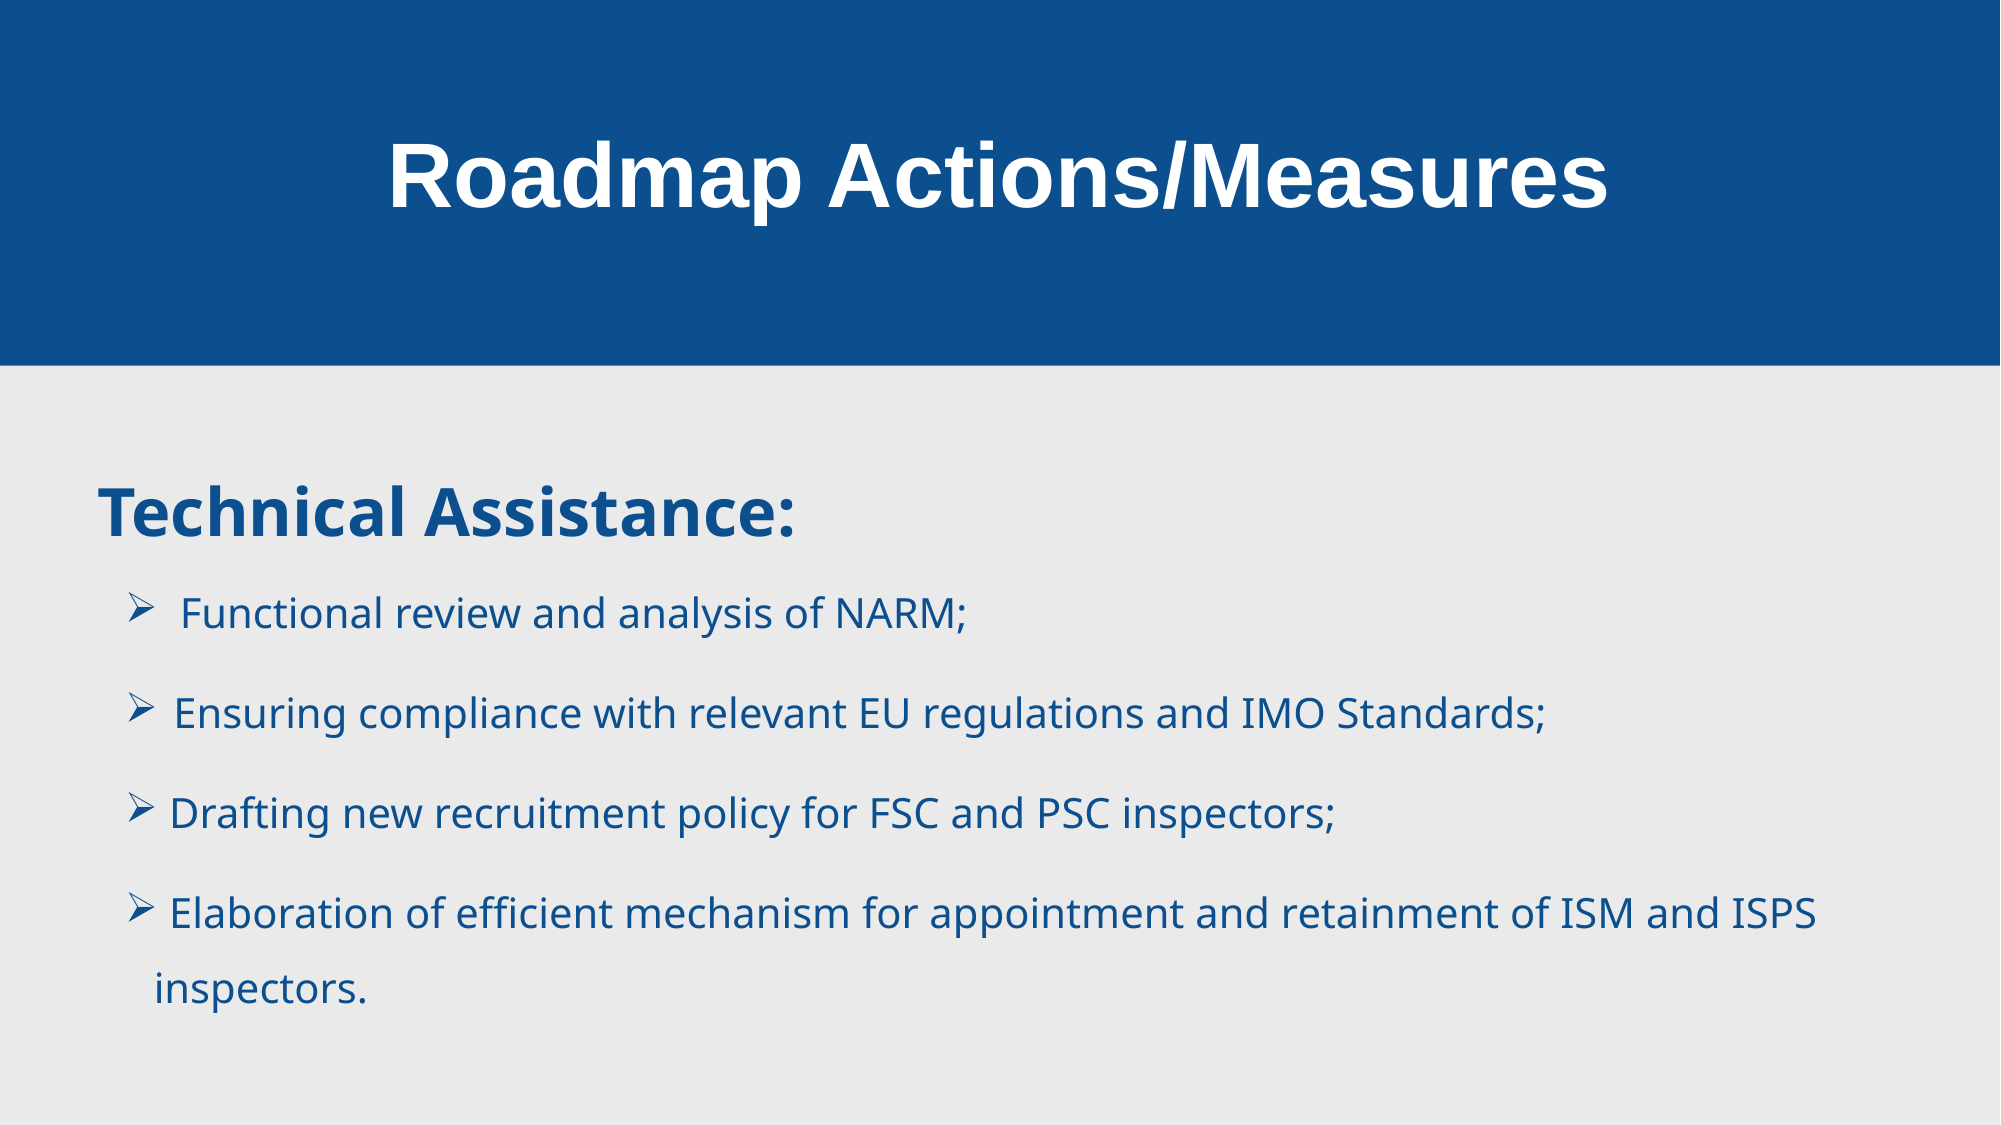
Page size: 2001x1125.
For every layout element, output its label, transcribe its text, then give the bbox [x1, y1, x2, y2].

text_box Technical Assistance: Functional review and analysis of NARM; Ensuring compliance with relevant EU regulations and IMO Standards; Drafting new recruitment policy for FSC and PSC inspectors; Elaboration of efficient mechanism for appointment and retainment of ISM and ISPS inspectors. [82, 422, 1962, 1020]
text_box Roadmap Actions/Measures [104, 150, 1896, 227]
text_box [0, 364, 2000, 1125]
